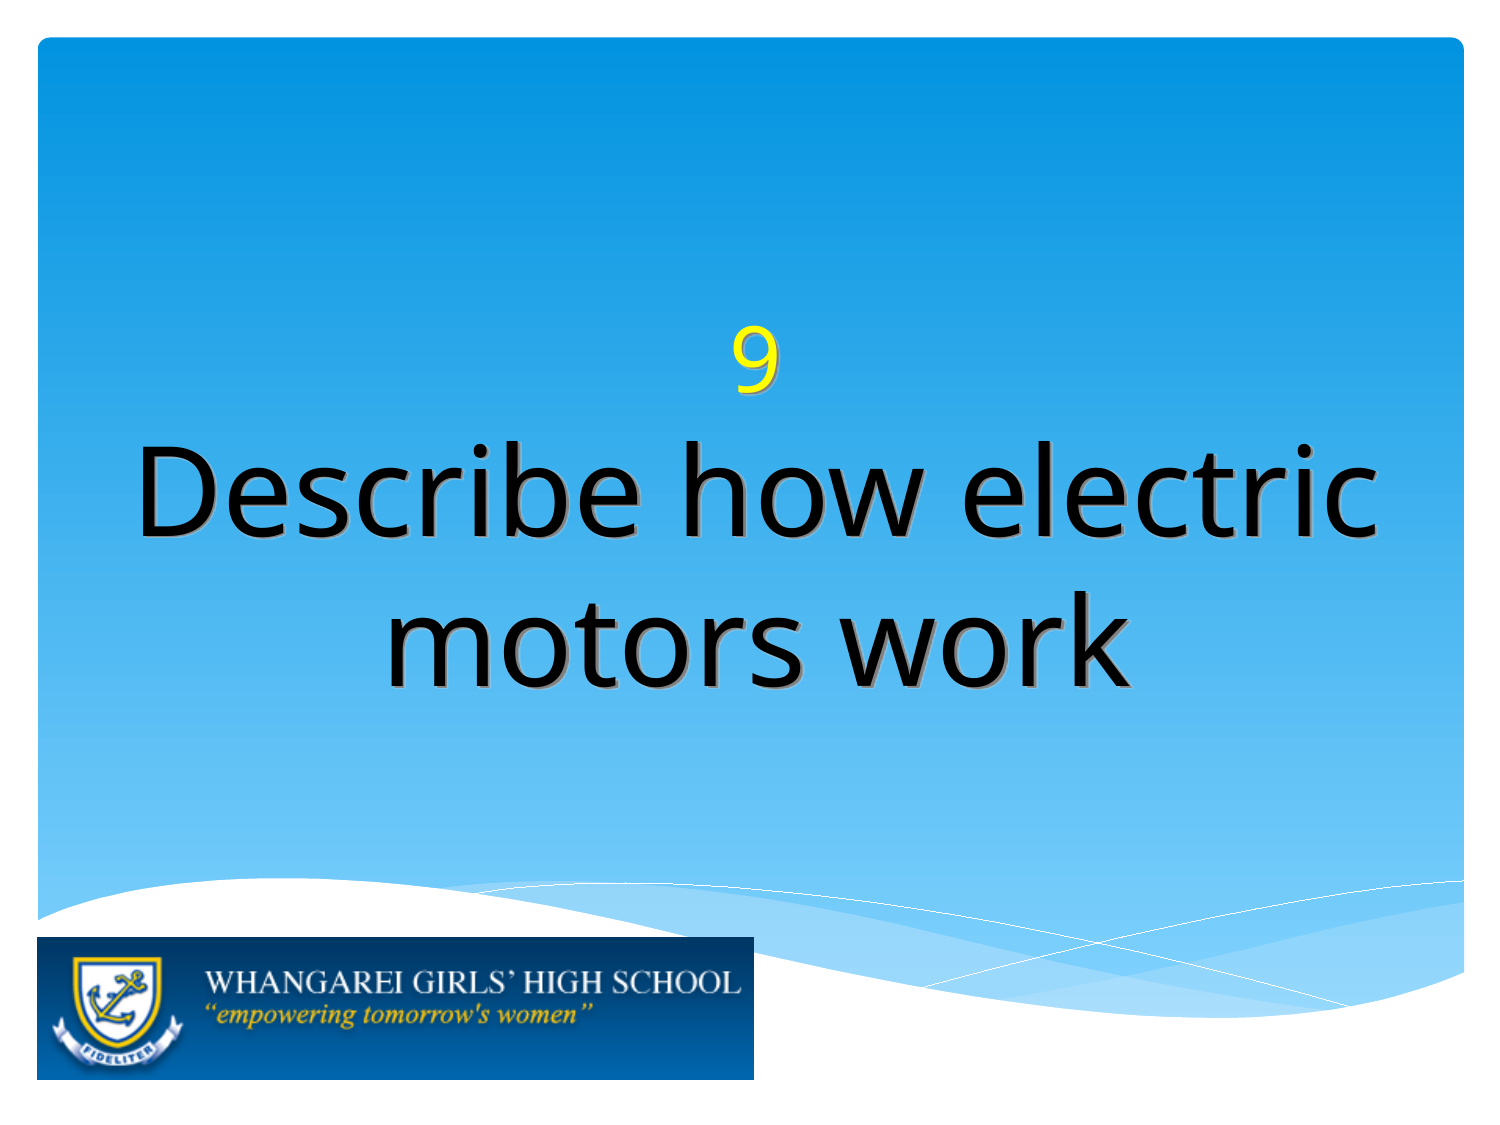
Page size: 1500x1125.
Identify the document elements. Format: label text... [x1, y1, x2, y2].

picture [37, 937, 754, 1080]
text_box 9 Describe how electric motors work [74, 99, 1438, 913]
